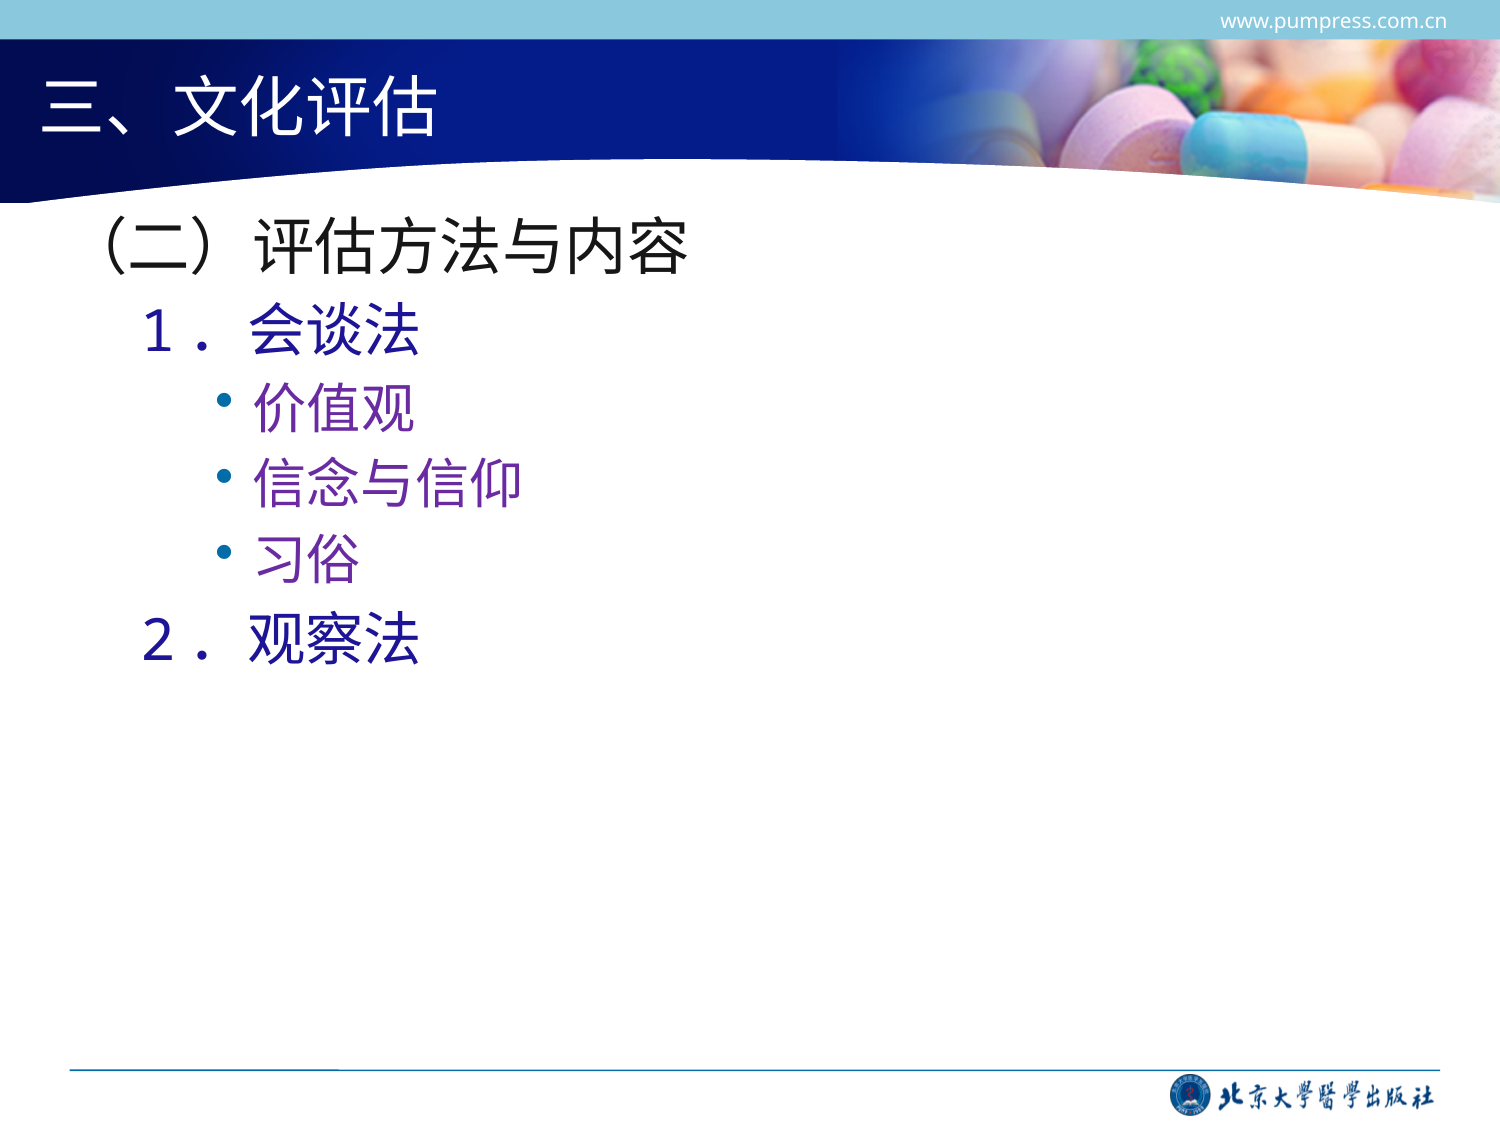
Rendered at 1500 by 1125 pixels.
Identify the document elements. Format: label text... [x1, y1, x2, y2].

title 三、文化评估 [23, 58, 1349, 152]
picture [1170, 1074, 1436, 1118]
picture [0, 40, 1500, 203]
list （二）评估方法与内容 1．会谈法 价值观 信念与信仰 习俗 2．观察法 [49, 198, 1463, 1026]
slide_number www.pumpress.com.cn [1024, 0, 1463, 38]
